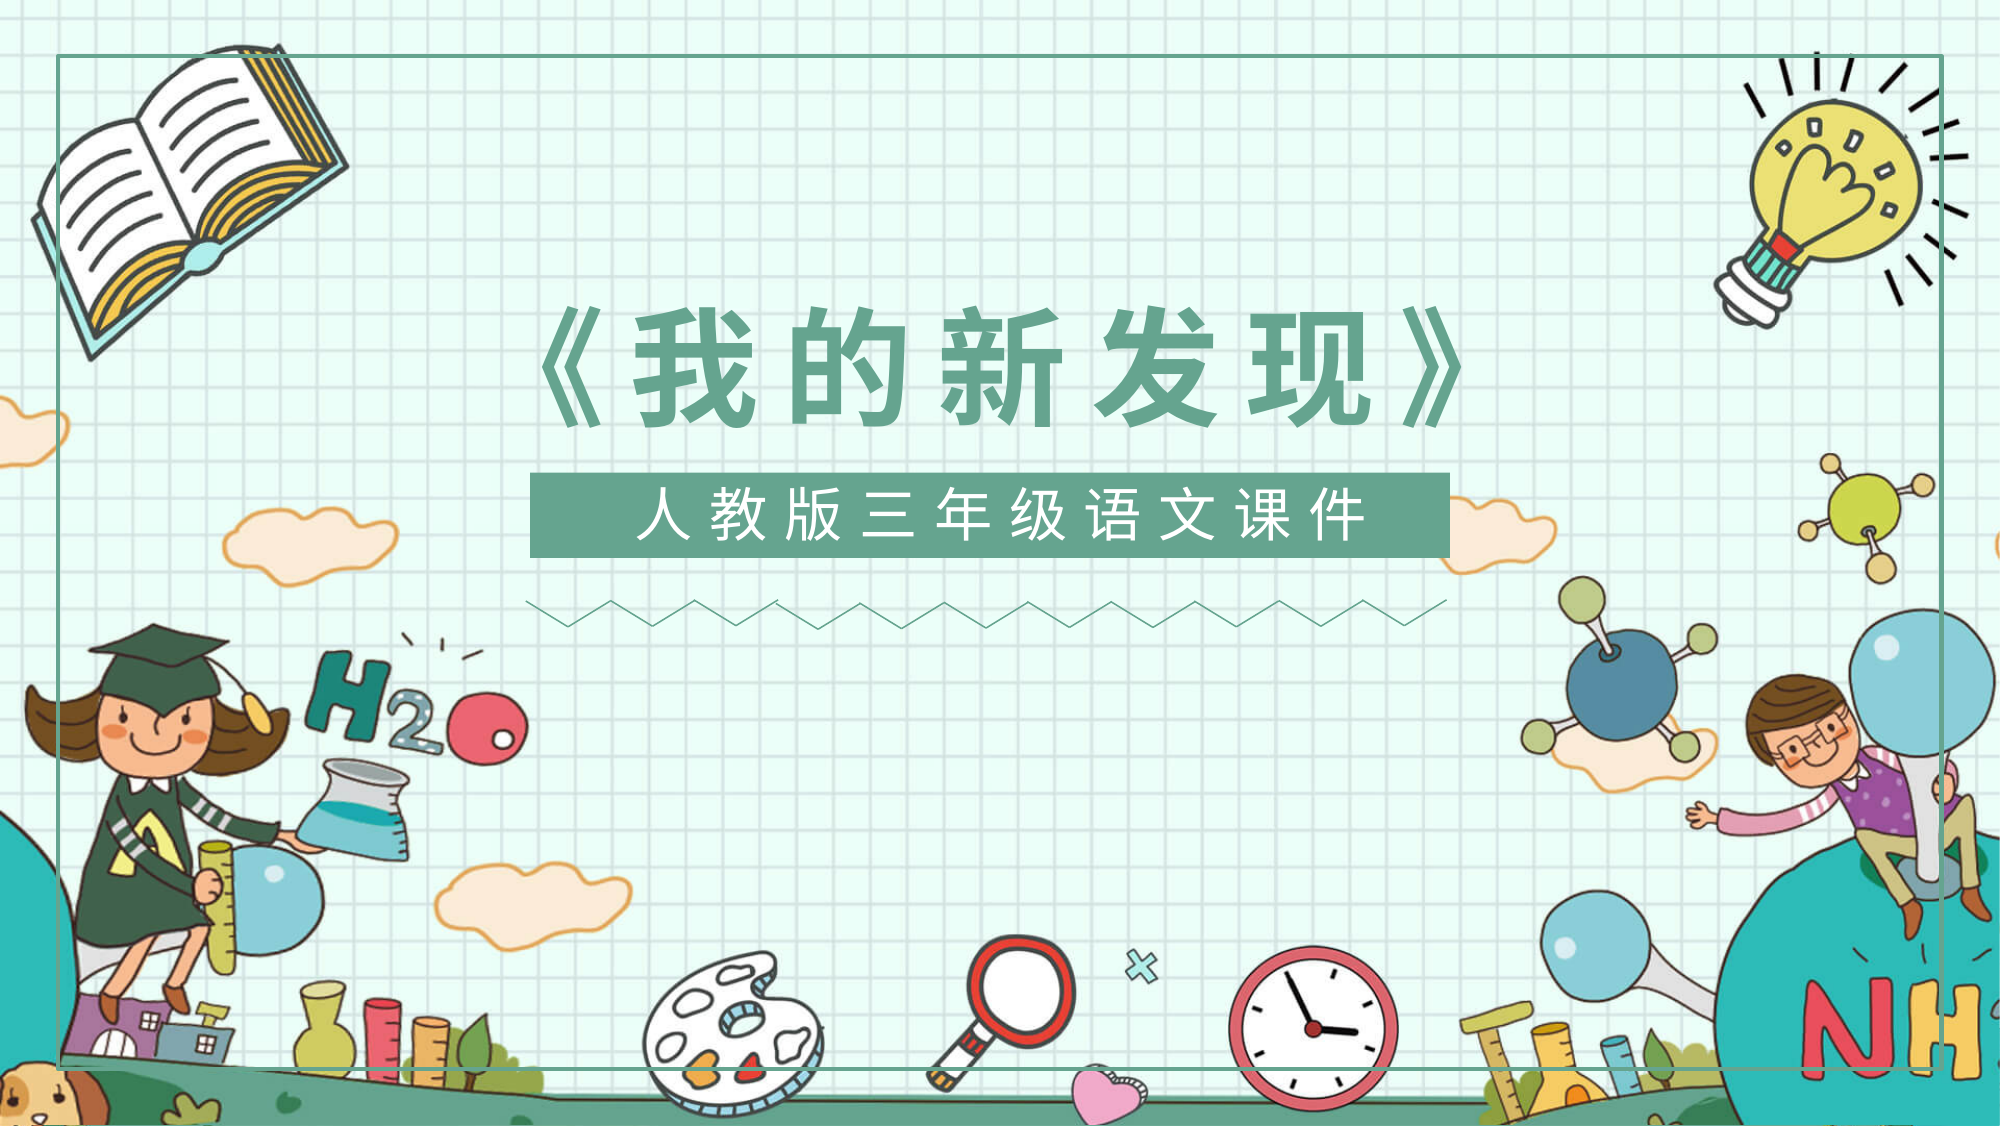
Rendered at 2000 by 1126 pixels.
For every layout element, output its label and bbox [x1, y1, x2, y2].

text_box [525, 599, 1447, 630]
picture [0, 0, 2000, 1126]
